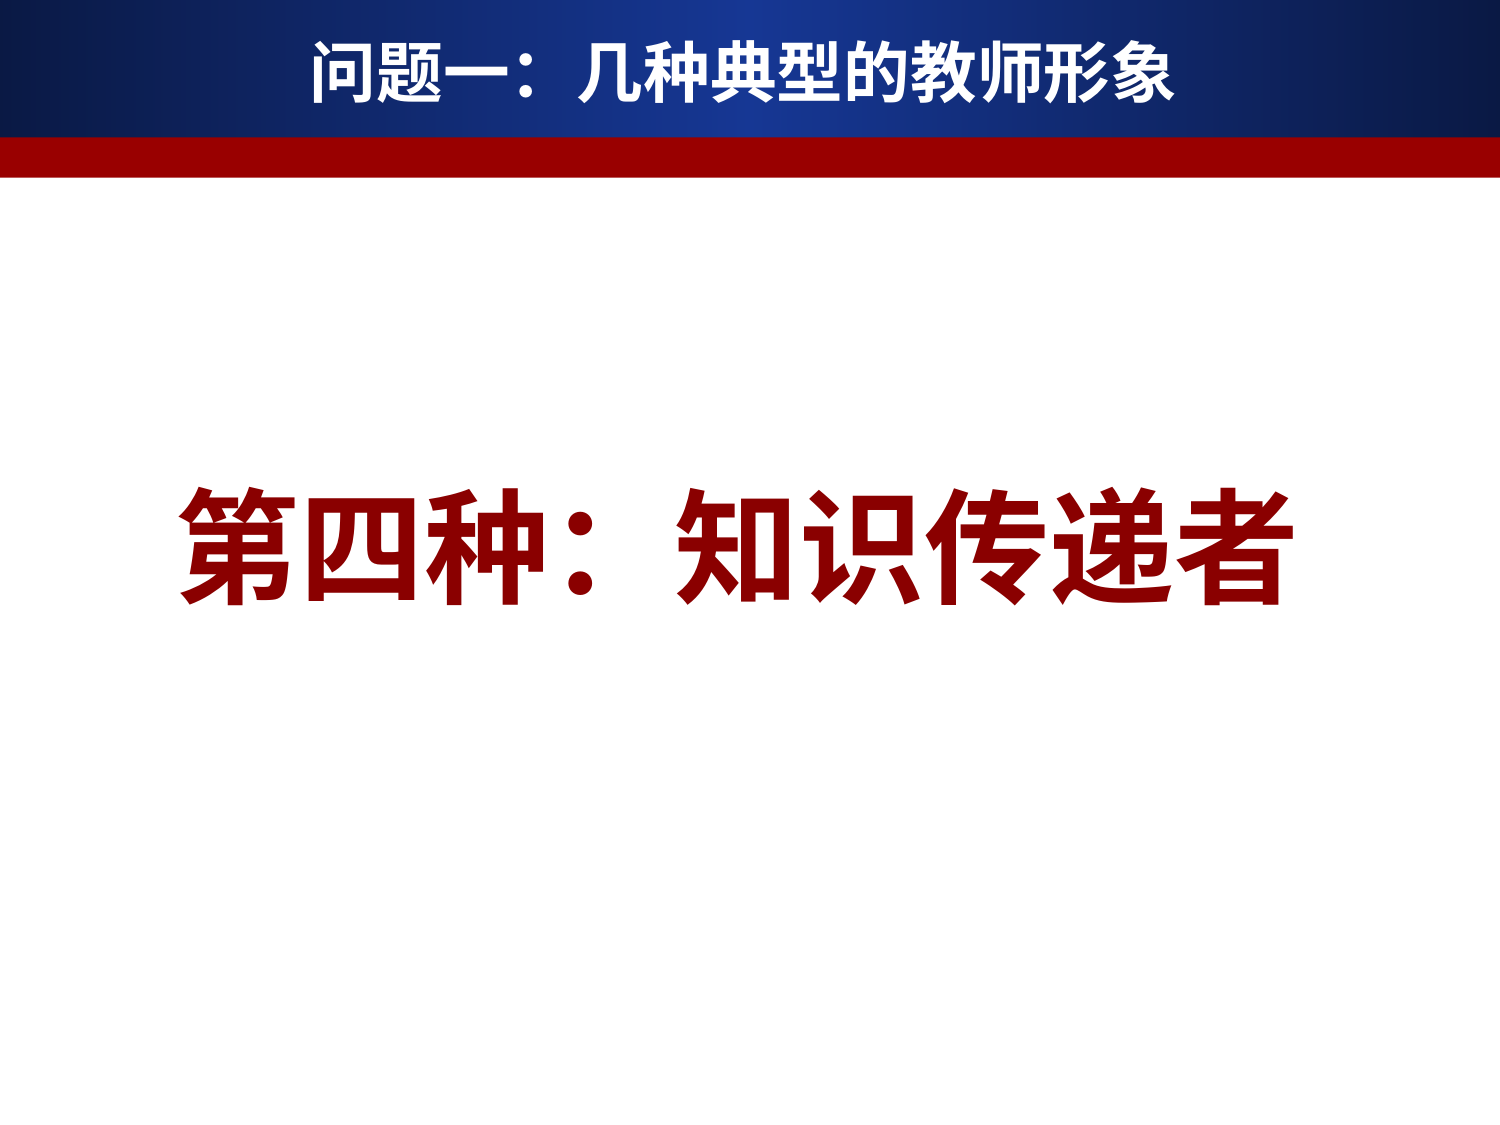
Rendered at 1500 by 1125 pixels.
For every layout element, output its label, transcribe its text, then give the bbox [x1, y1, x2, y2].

list 第四种：知识传递者 [159, 491, 1341, 657]
title 问题一：几种典型的教师形象 [50, 24, 1438, 118]
